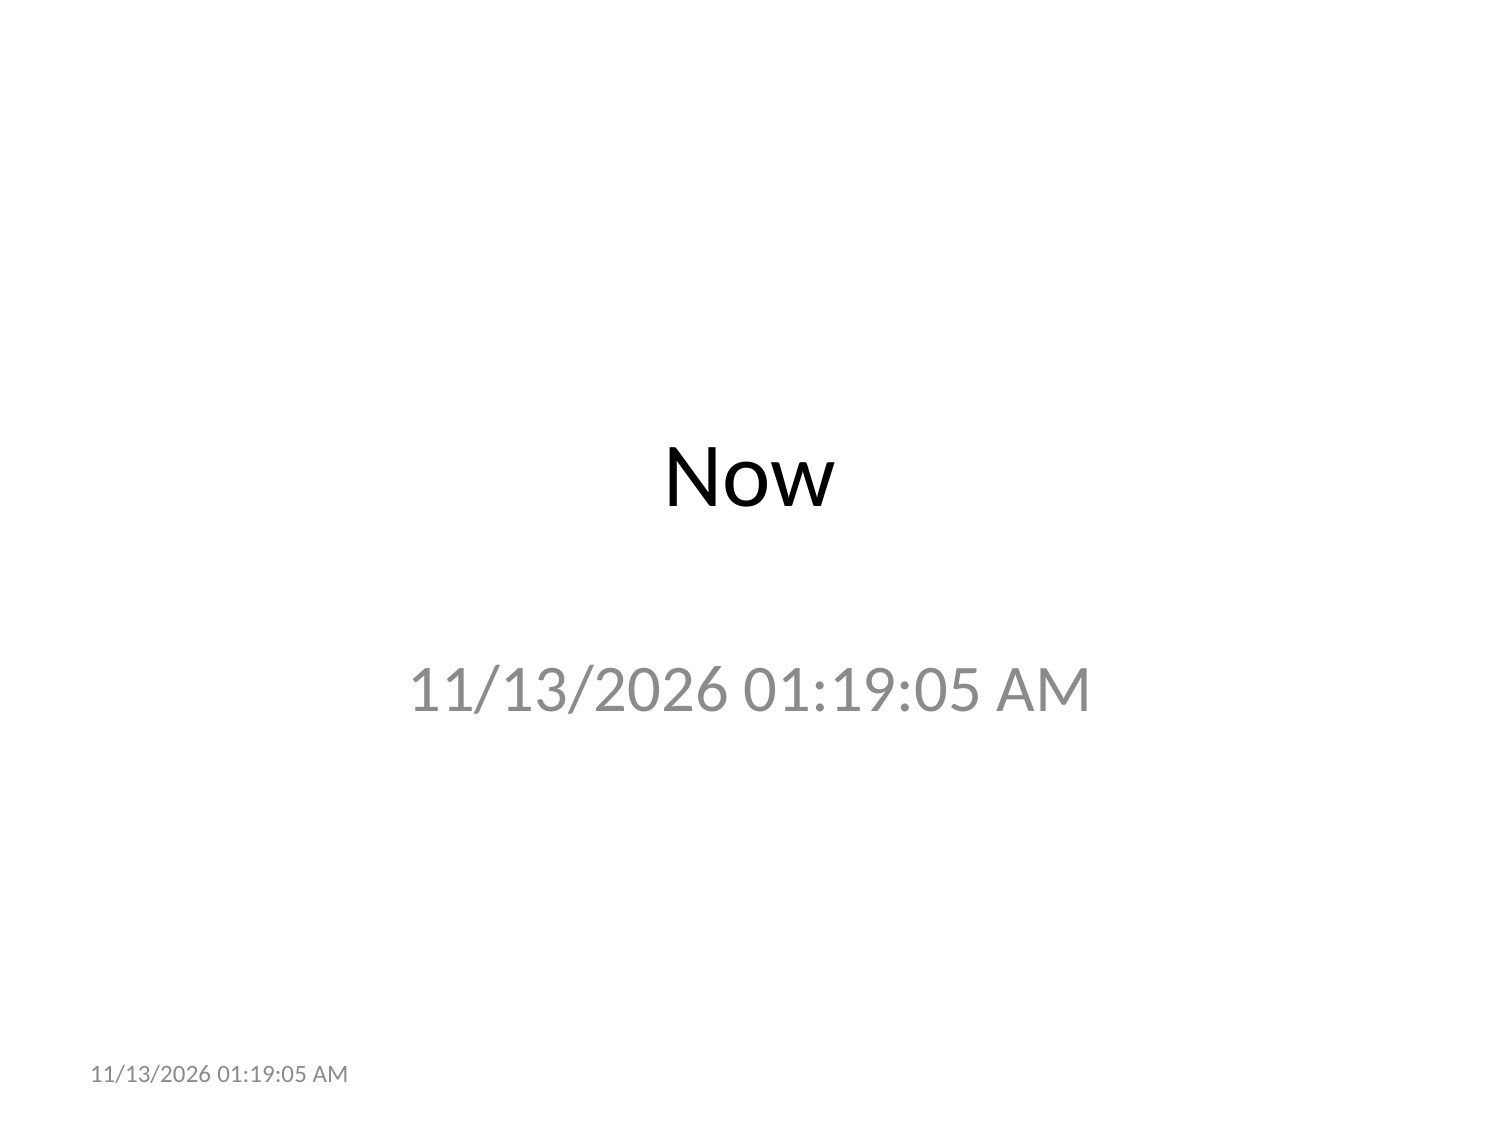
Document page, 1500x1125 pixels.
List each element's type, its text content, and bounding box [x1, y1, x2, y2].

subtitle 2011-12-19 10:20:04 AM [225, 637, 1275, 925]
title Now [112, 349, 1388, 591]
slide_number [75, 1042, 425, 1103]
